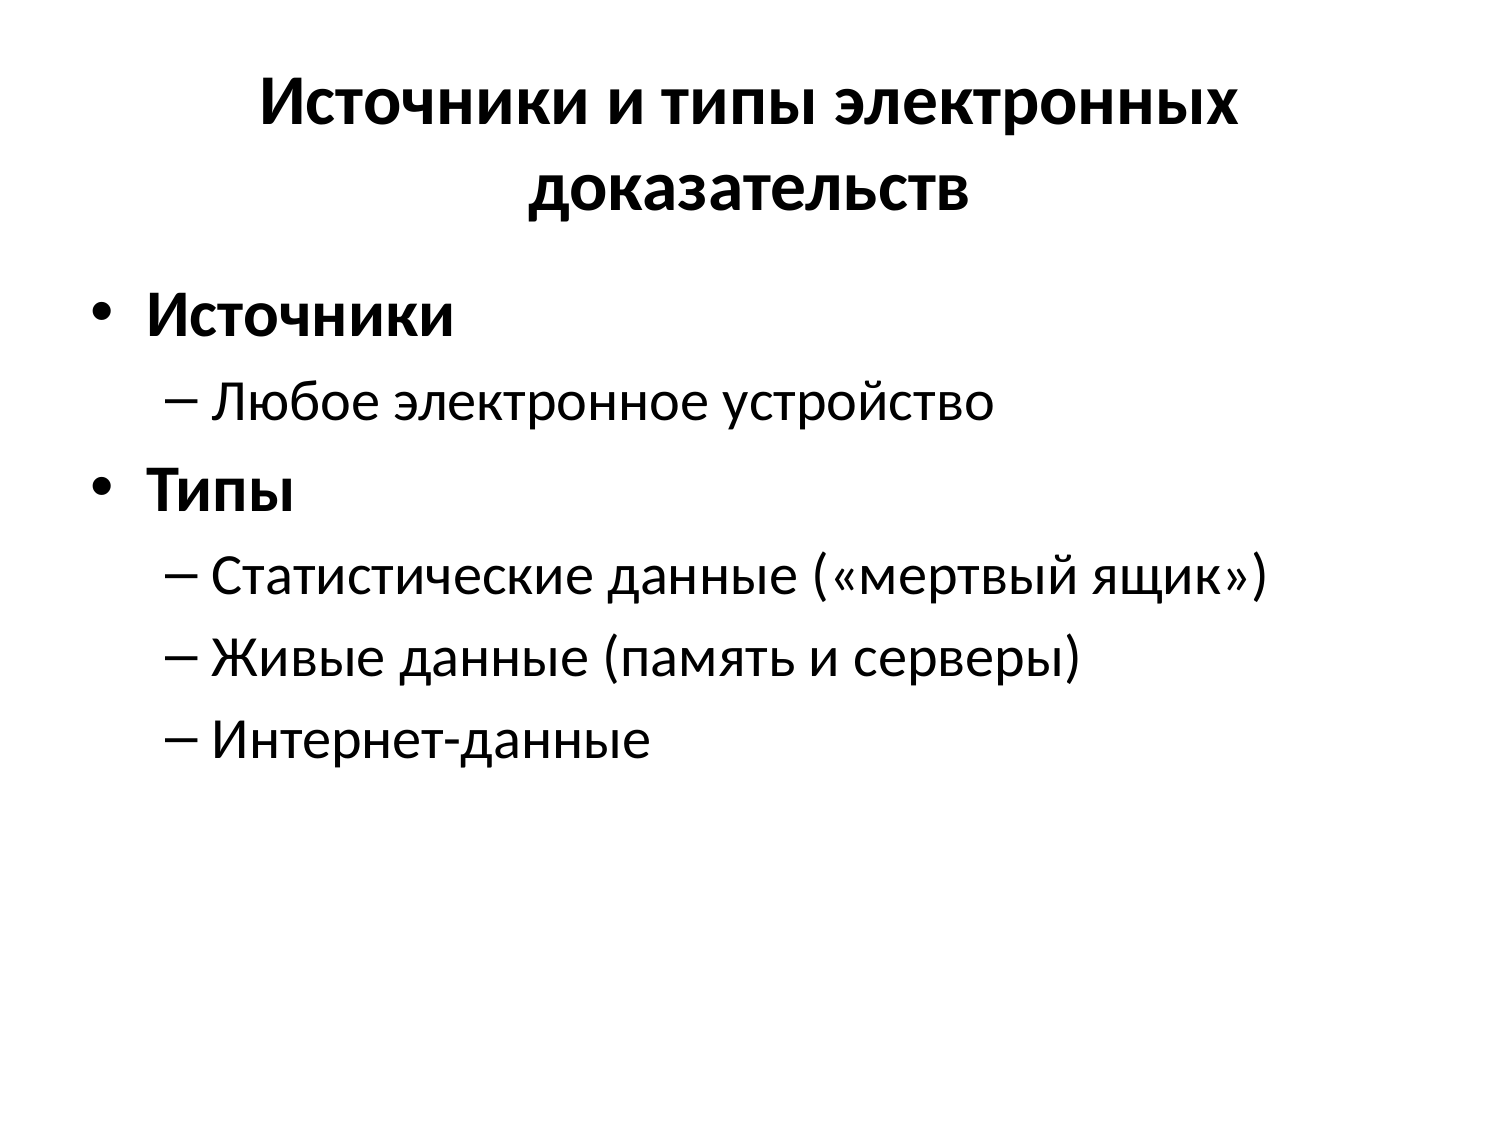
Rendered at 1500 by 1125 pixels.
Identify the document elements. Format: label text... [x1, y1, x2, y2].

list Источники Любое электронное устройство Типы Статистические данные («мертвый ящик») Живые данные (память и серверы) Интернет-данные [74, 262, 1426, 1006]
title Источники и типы электронных доказательств [74, 44, 1426, 233]
